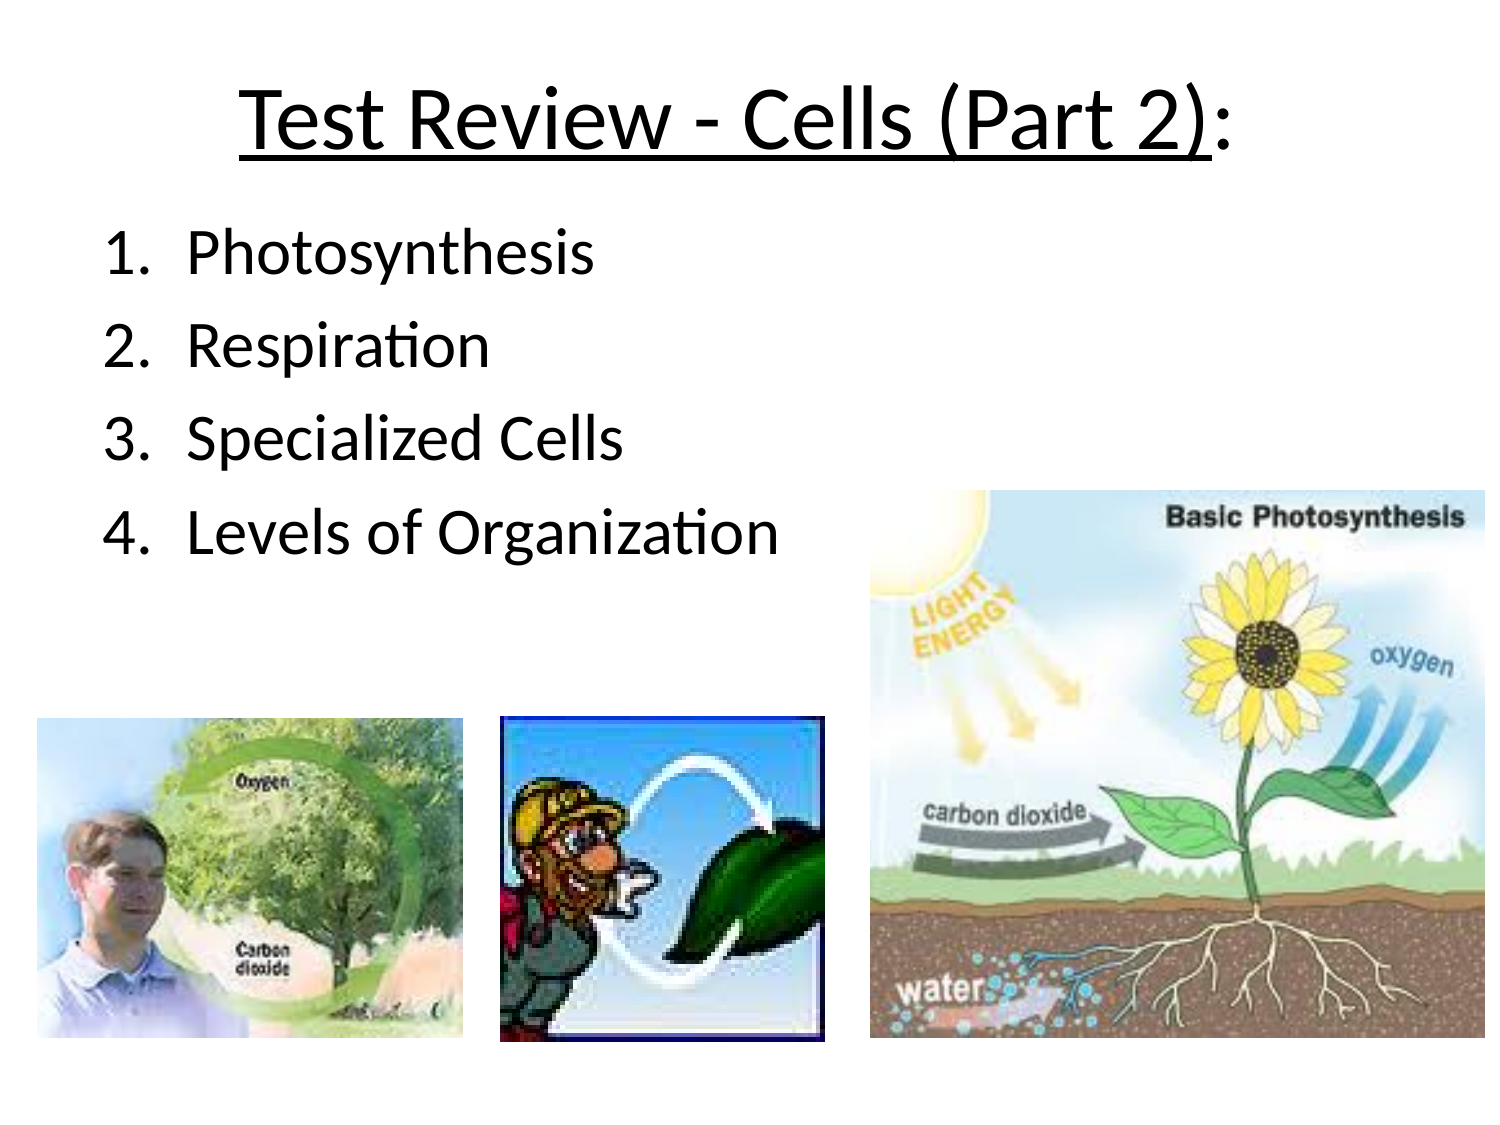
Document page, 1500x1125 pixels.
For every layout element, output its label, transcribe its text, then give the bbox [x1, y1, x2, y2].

picture [37, 718, 463, 1038]
picture [499, 716, 826, 1043]
subtitle Photosynthesis Respiration Specialized Cells Levels of Organization [87, 200, 1463, 1088]
title Test Review - Cells (Part 2): [99, 37, 1375, 188]
picture [869, 489, 1485, 1038]
